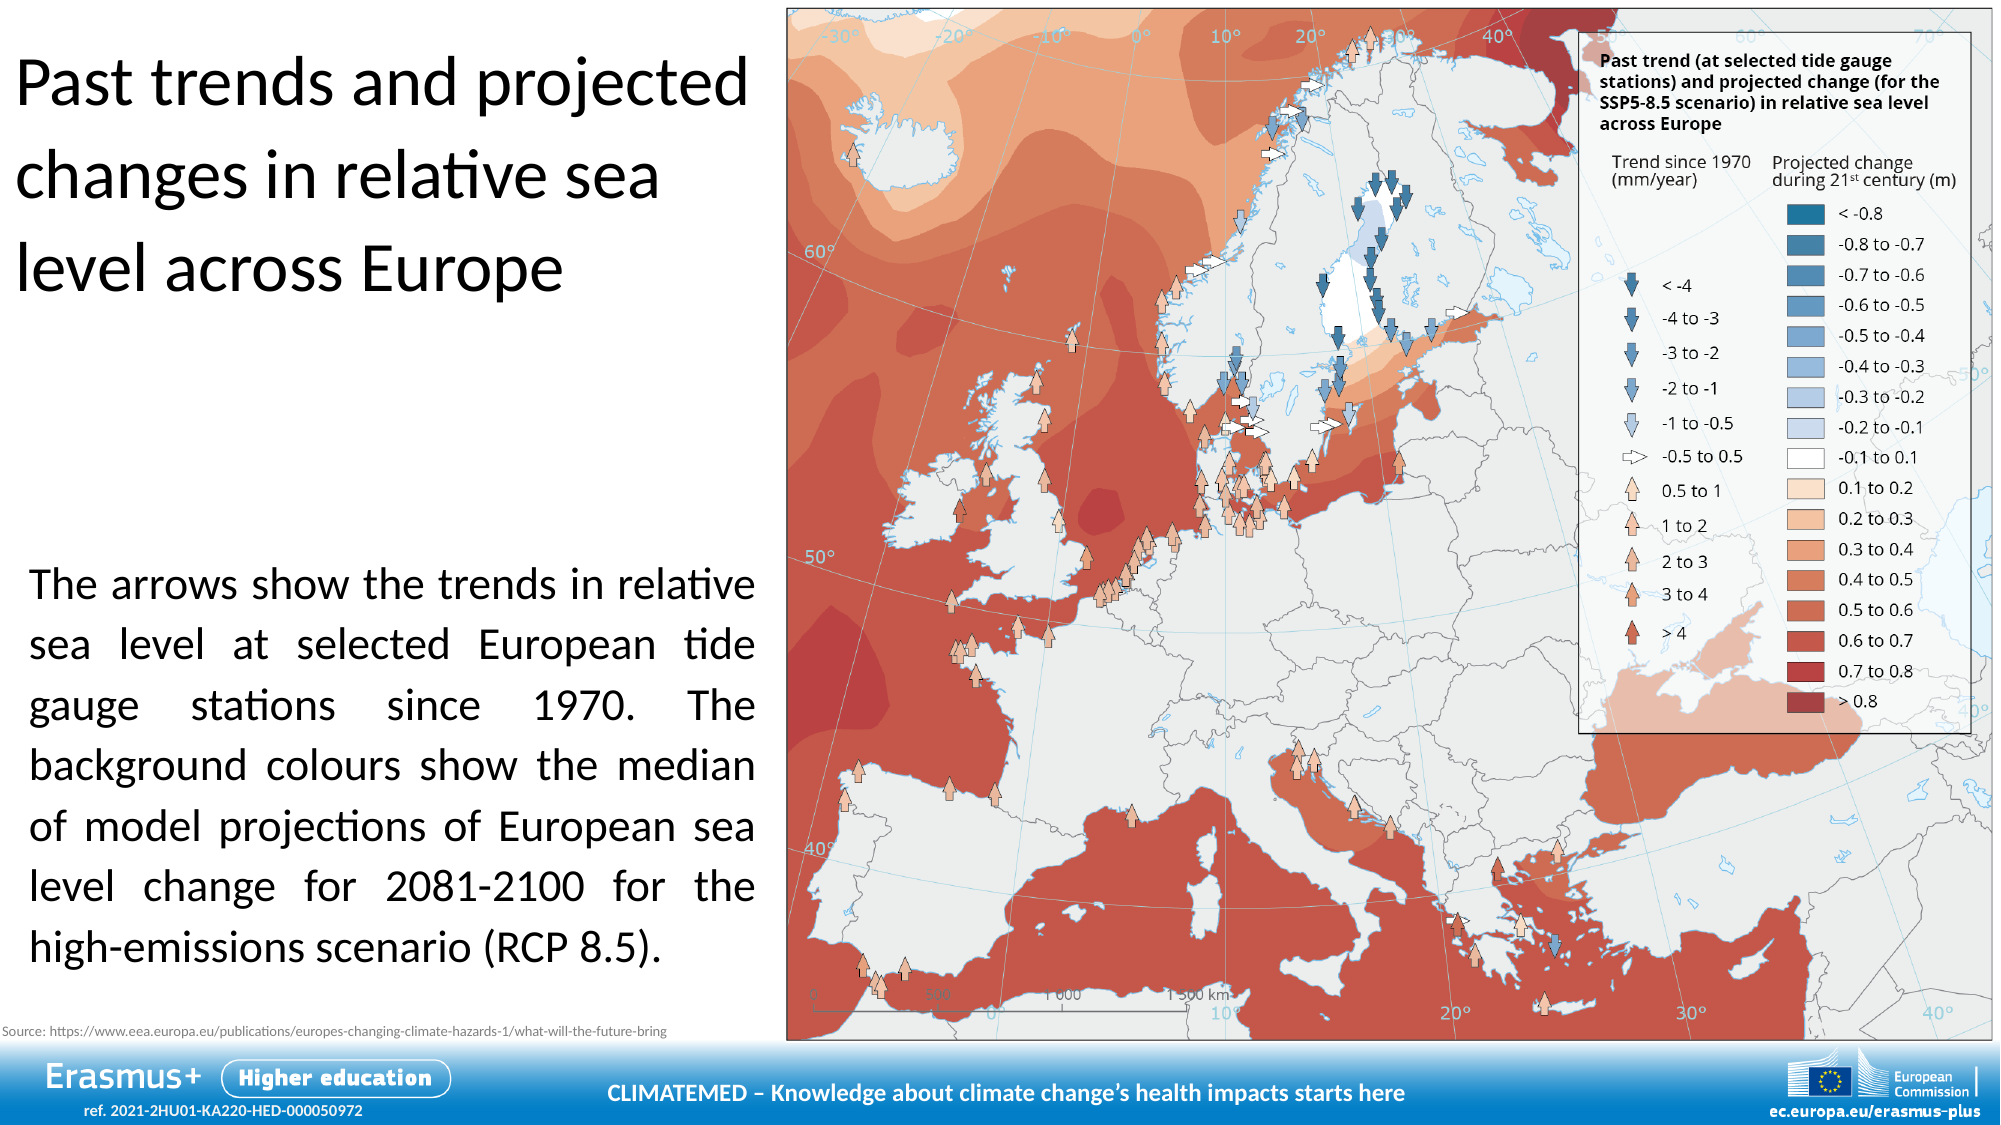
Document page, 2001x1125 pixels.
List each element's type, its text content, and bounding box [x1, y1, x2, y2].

picture [0, 7, 2000, 1125]
list The arrows show the trends in relative sea level at selected European tide gauge stations since 1970. The background colours show the median of model projections of European sea level change for 2081-2100 for the high-emissions scenario (RCP 8.5). [13, 540, 772, 997]
text_box Source: https://www.eea.europa.eu/publications/europes-changing-climate-hazards-1/what-will-the-future-bring [0, 1014, 786, 1047]
title Past trends and projected changes in relative sea level across Europe [0, 0, 894, 353]
